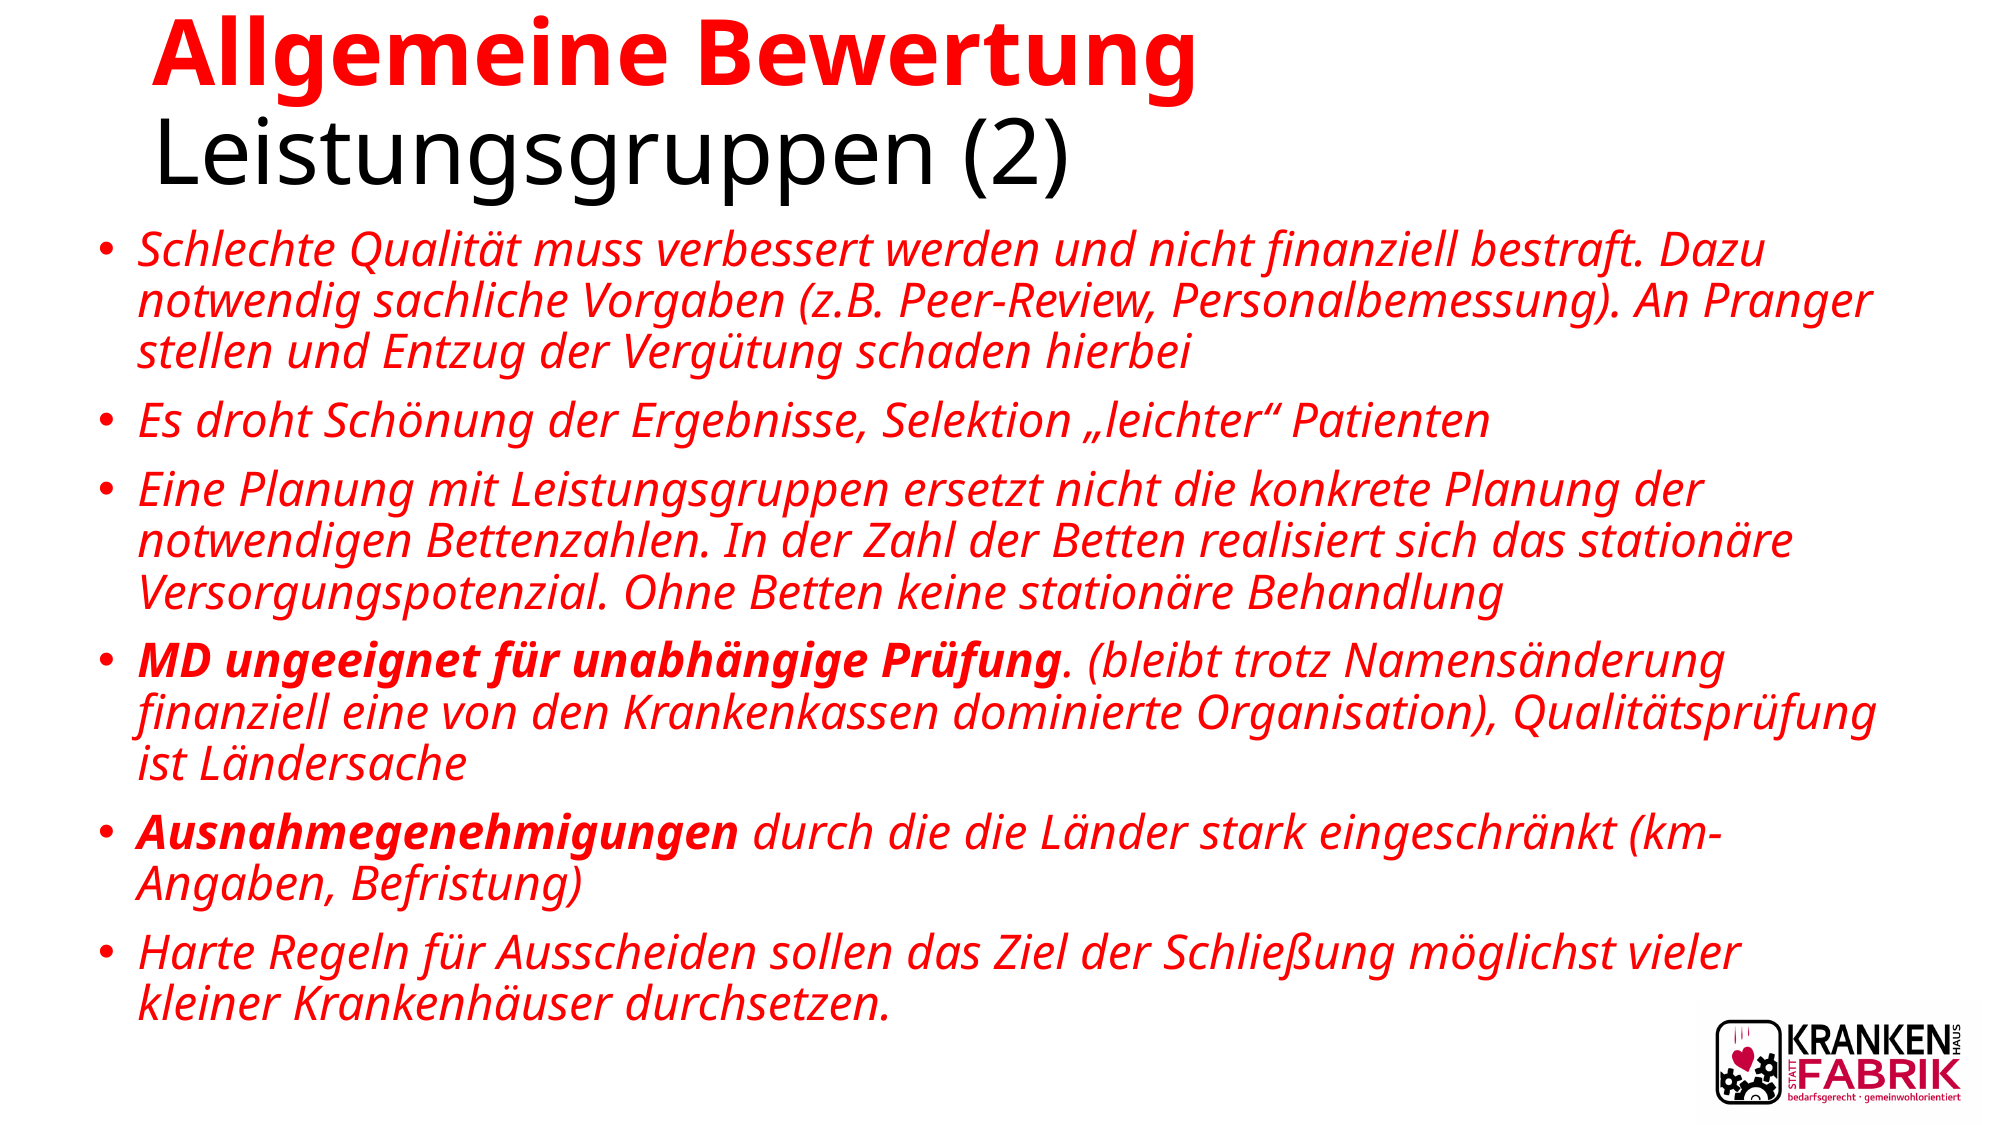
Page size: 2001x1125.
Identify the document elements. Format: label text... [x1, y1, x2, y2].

picture [1695, 999, 1981, 1125]
title Allgemeine Bewertung Leistungsgruppen (2) [137, 0, 1916, 210]
list Schlechte Qualität muss verbessert werden und nicht finanziell bestraft. Dazu notwendig sachliche Vorgaben (z.B. Peer-Review, Personalbemessung). An Pranger stellen und Entzug der Vergütung schaden hierbei Es droht Schönung der Ergebnisse, Selektion „leichter“ Patienten Eine Planung mit Leistungsgruppen ersetzt nicht die konkrete Planung der notwendigen Bettenzahlen. In der Zahl der Betten realisiert sich das stationäre Versorgungspotenzial. Ohne Betten keine stationäre Behandlung MD ungeeignet für unabhängige Prüfung. (bleibt trotz Namensänderung finanziell eine von den Krankenkassen dominierte Organisation), Qualitätsprüfung ist Ländersache Ausnahmegenehmigungen durch die die Länder stark eingeschränkt (km-Angaben, Befristung) Harte Regeln für Ausscheiden sollen das Ziel der Schließung möglichst vieler kleiner Krankenhäuser durchsetzen. [83, 217, 1901, 1043]
